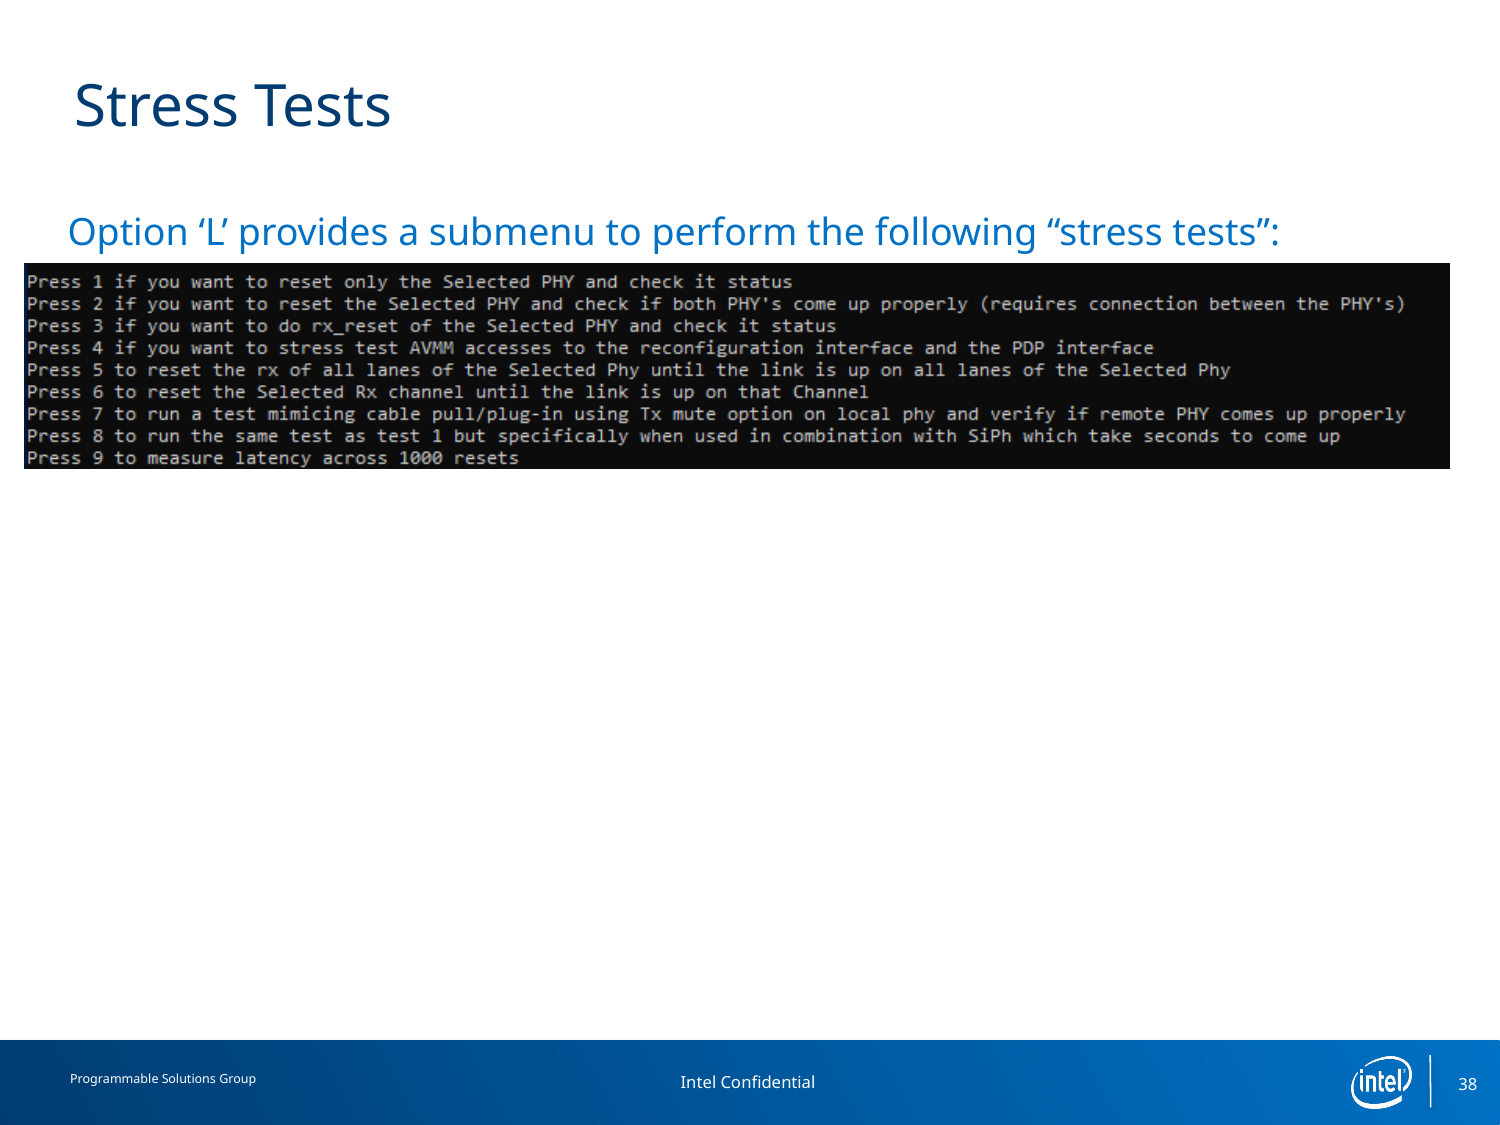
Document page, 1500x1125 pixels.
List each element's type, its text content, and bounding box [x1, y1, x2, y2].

slide_number 38 [1127, 1055, 1478, 1116]
picture [24, 263, 1451, 469]
list Option ‘L’ provides a submenu to perform the following “stress tests”: [67, 208, 1463, 1034]
title Stress Tests [74, 67, 1425, 208]
